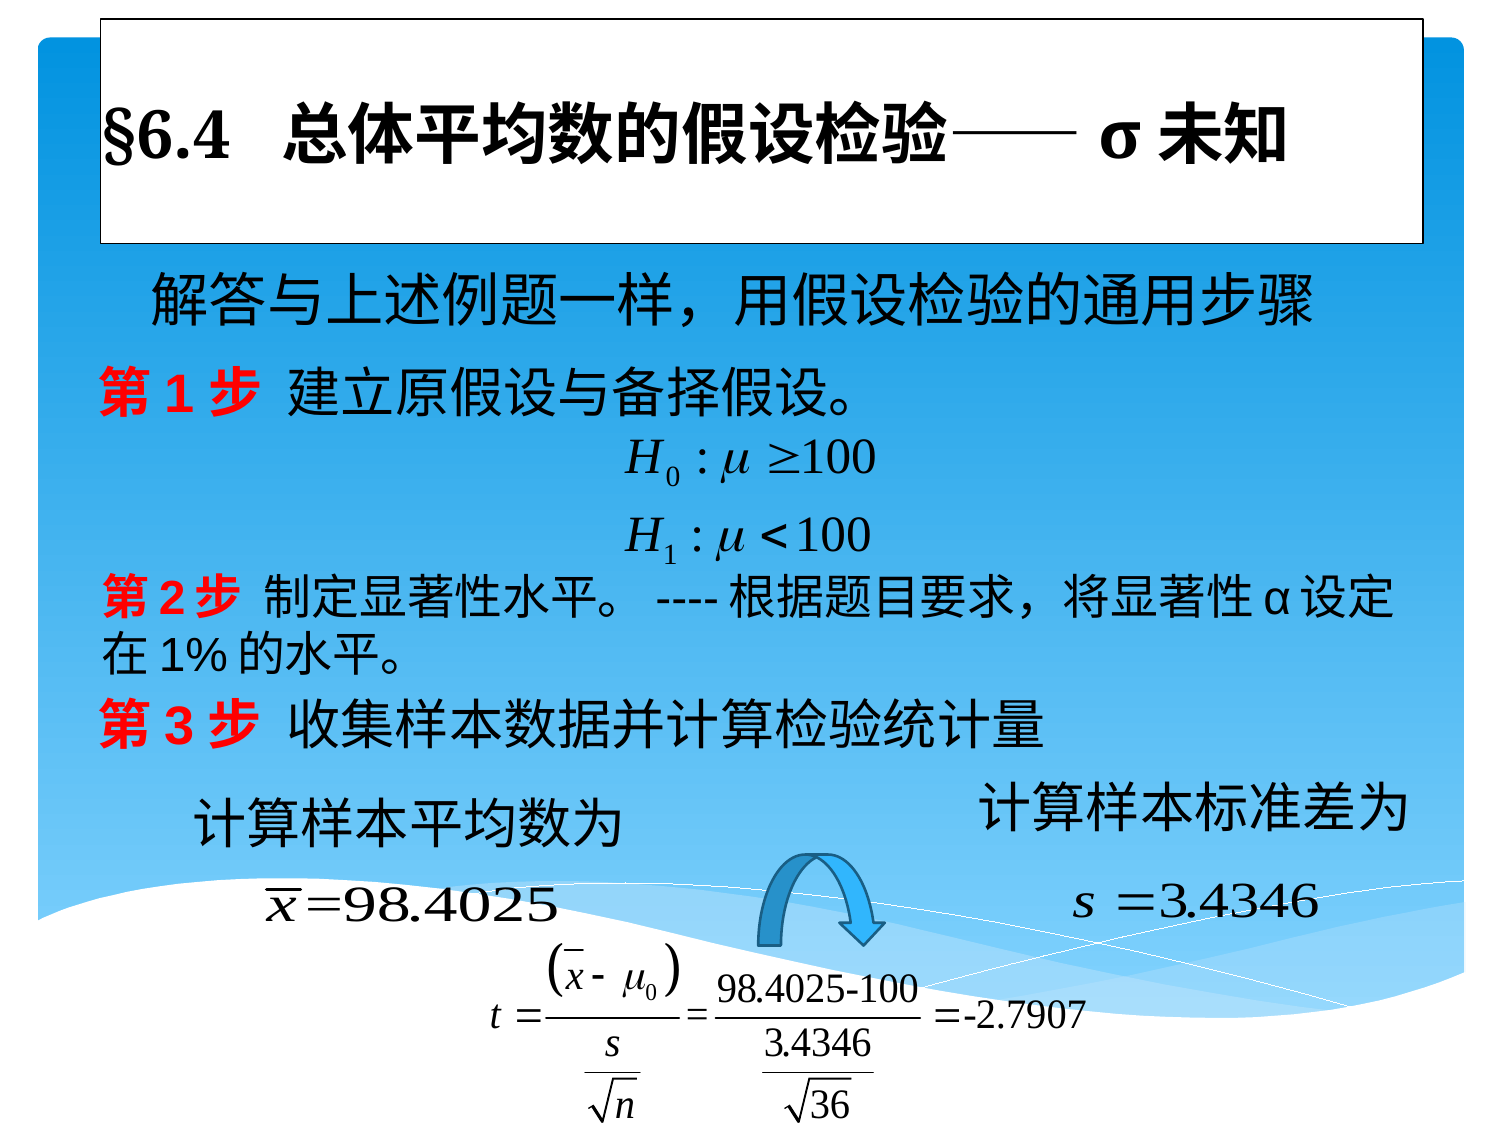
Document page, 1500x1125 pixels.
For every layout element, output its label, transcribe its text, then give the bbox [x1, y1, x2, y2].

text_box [483, 936, 1098, 1125]
text_box 第3步 收集样本数据并计算检验统计量 [82, 683, 1418, 764]
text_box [250, 875, 571, 938]
text_box 解答与上述例题一样，用假设检验的通用步骤 [135, 255, 1471, 341]
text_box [613, 420, 887, 579]
text_box [757, 853, 887, 934]
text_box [1059, 871, 1333, 933]
text_box 第2步 制定显著性水平。----根据题目要求，将显著性α设定在1%的水平。 [86, 559, 1434, 689]
title §6.4 总体平均数的假设检验——σ未知 [100, 19, 1424, 244]
text_box 第1步 建立原假设与备择假设。 [82, 351, 1430, 441]
text_box 计算样本标准差为 [962, 765, 1430, 855]
text_box 计算样本平均数为 [177, 781, 644, 871]
